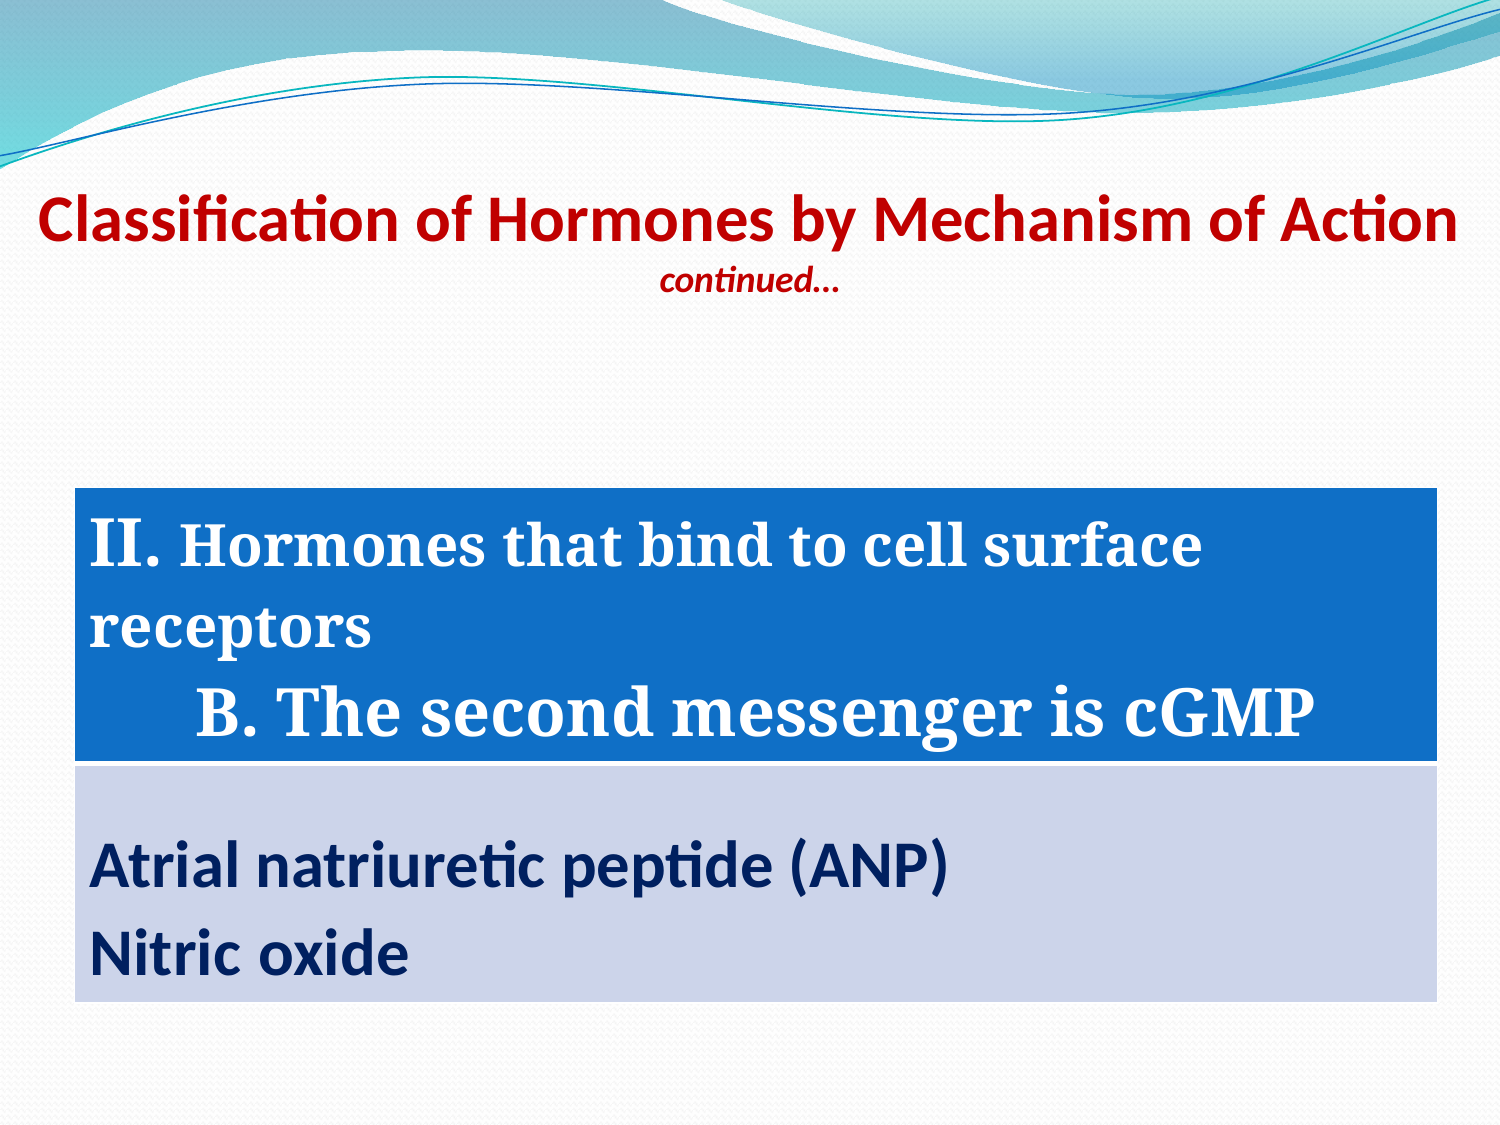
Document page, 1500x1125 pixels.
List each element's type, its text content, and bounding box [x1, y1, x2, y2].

table_cell Atrial natriuretic peptide (ANP) Nitric oxide [75, 766, 1437, 1002]
title Classification of Hormones by Mechanism of Action continued… [0, 112, 1500, 301]
table_header II. Hormones that bind to cell surface receptors B. The second messenger is cGMP [75, 488, 1437, 761]
